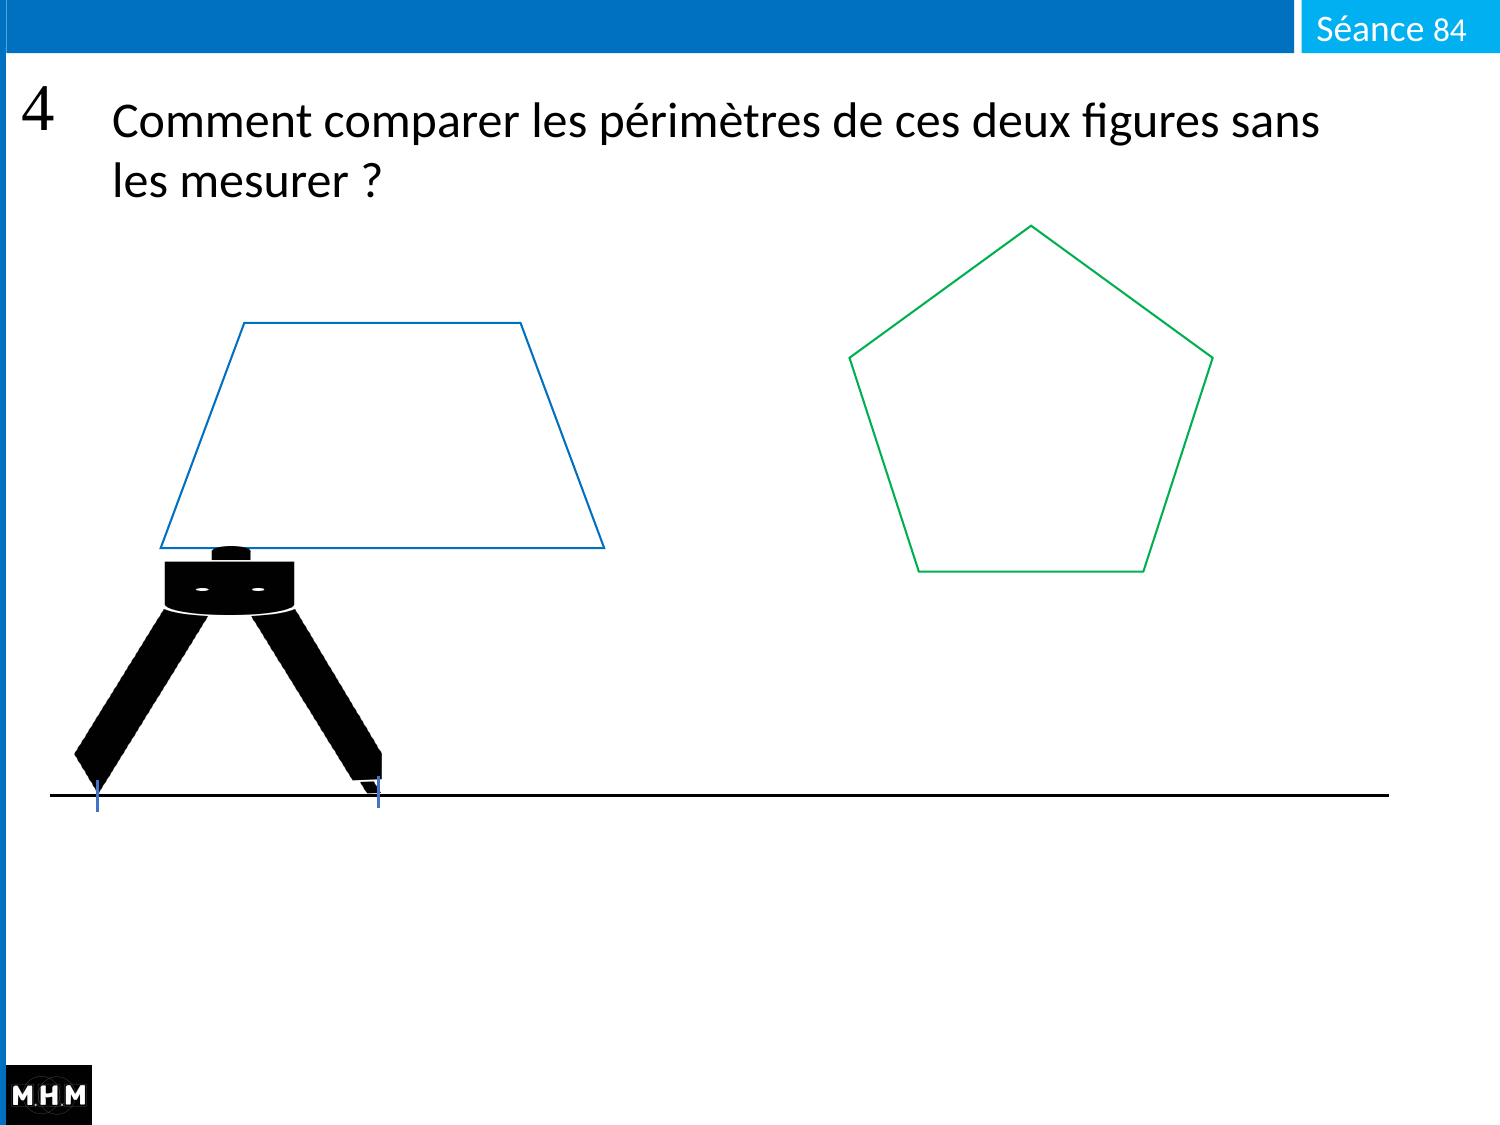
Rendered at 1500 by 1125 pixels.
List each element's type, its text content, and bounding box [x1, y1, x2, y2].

picture [6, 1065, 92, 1125]
picture [0, 546, 478, 794]
text_box [160, 321, 606, 550]
text_box [848, 224, 1214, 573]
text_box Comment comparer les périmètres de ces deux figures sans les mesurer ? [97, 80, 1379, 215]
